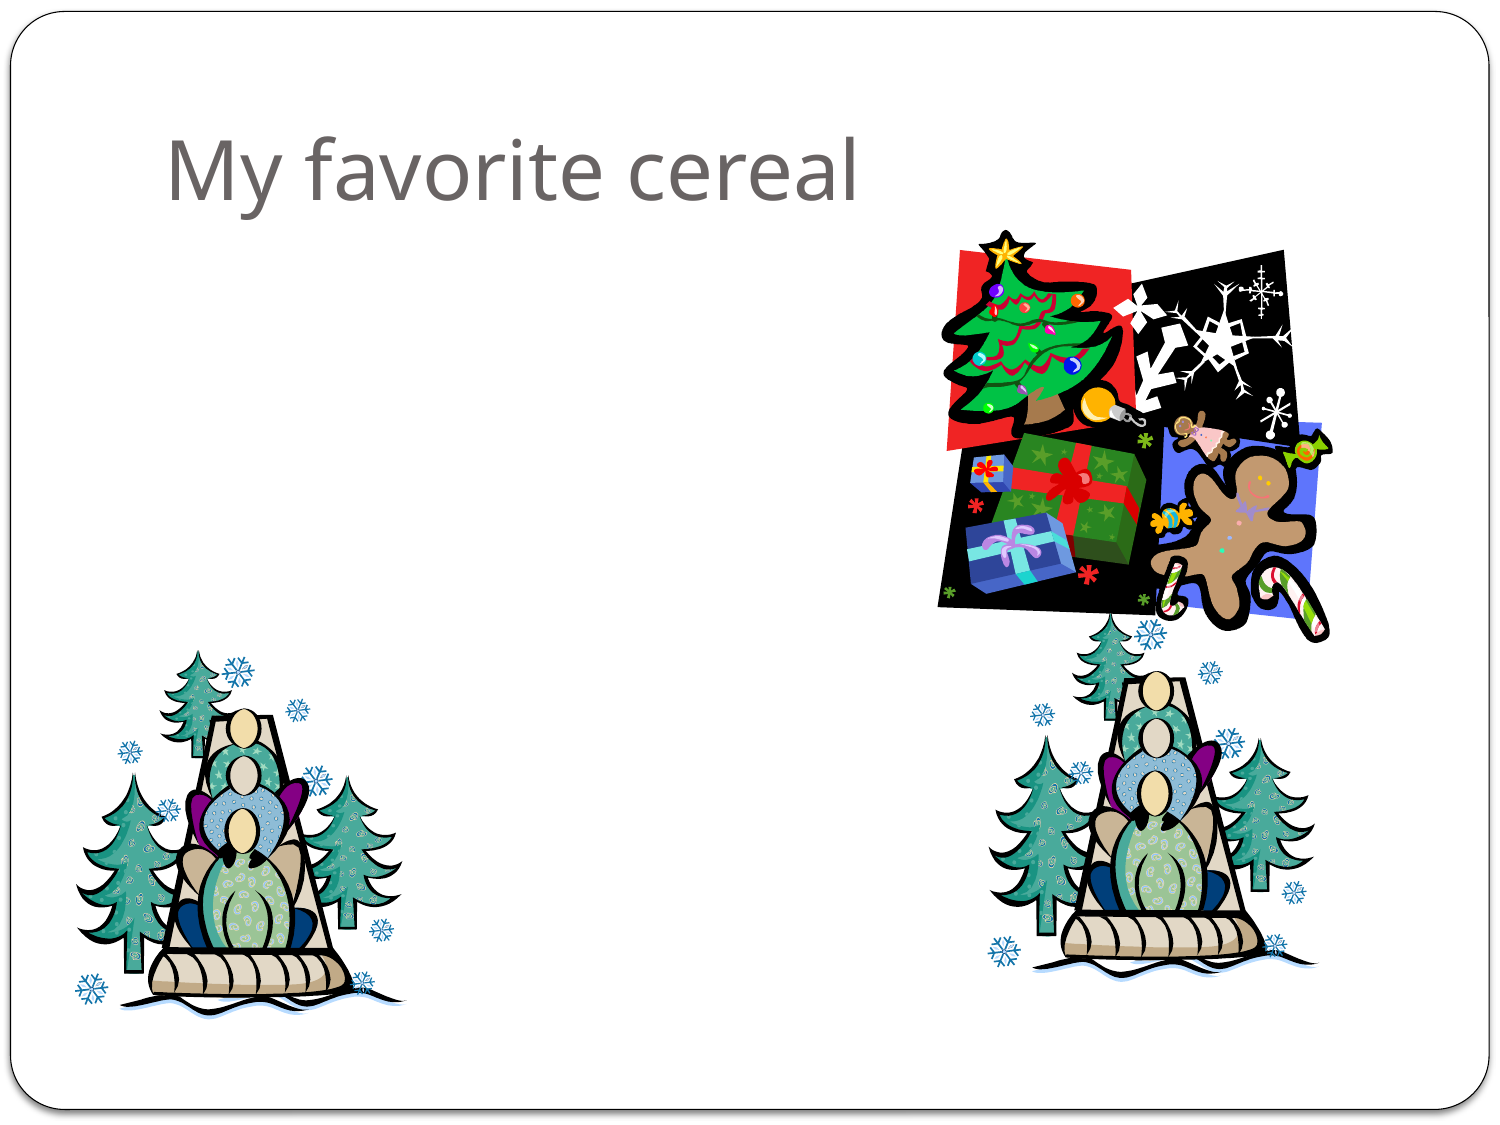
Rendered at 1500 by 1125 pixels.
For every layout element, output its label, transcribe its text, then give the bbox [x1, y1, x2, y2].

title My favorite cereal [150, 45, 1425, 233]
picture [74, 649, 407, 1022]
picture [937, 224, 1338, 985]
